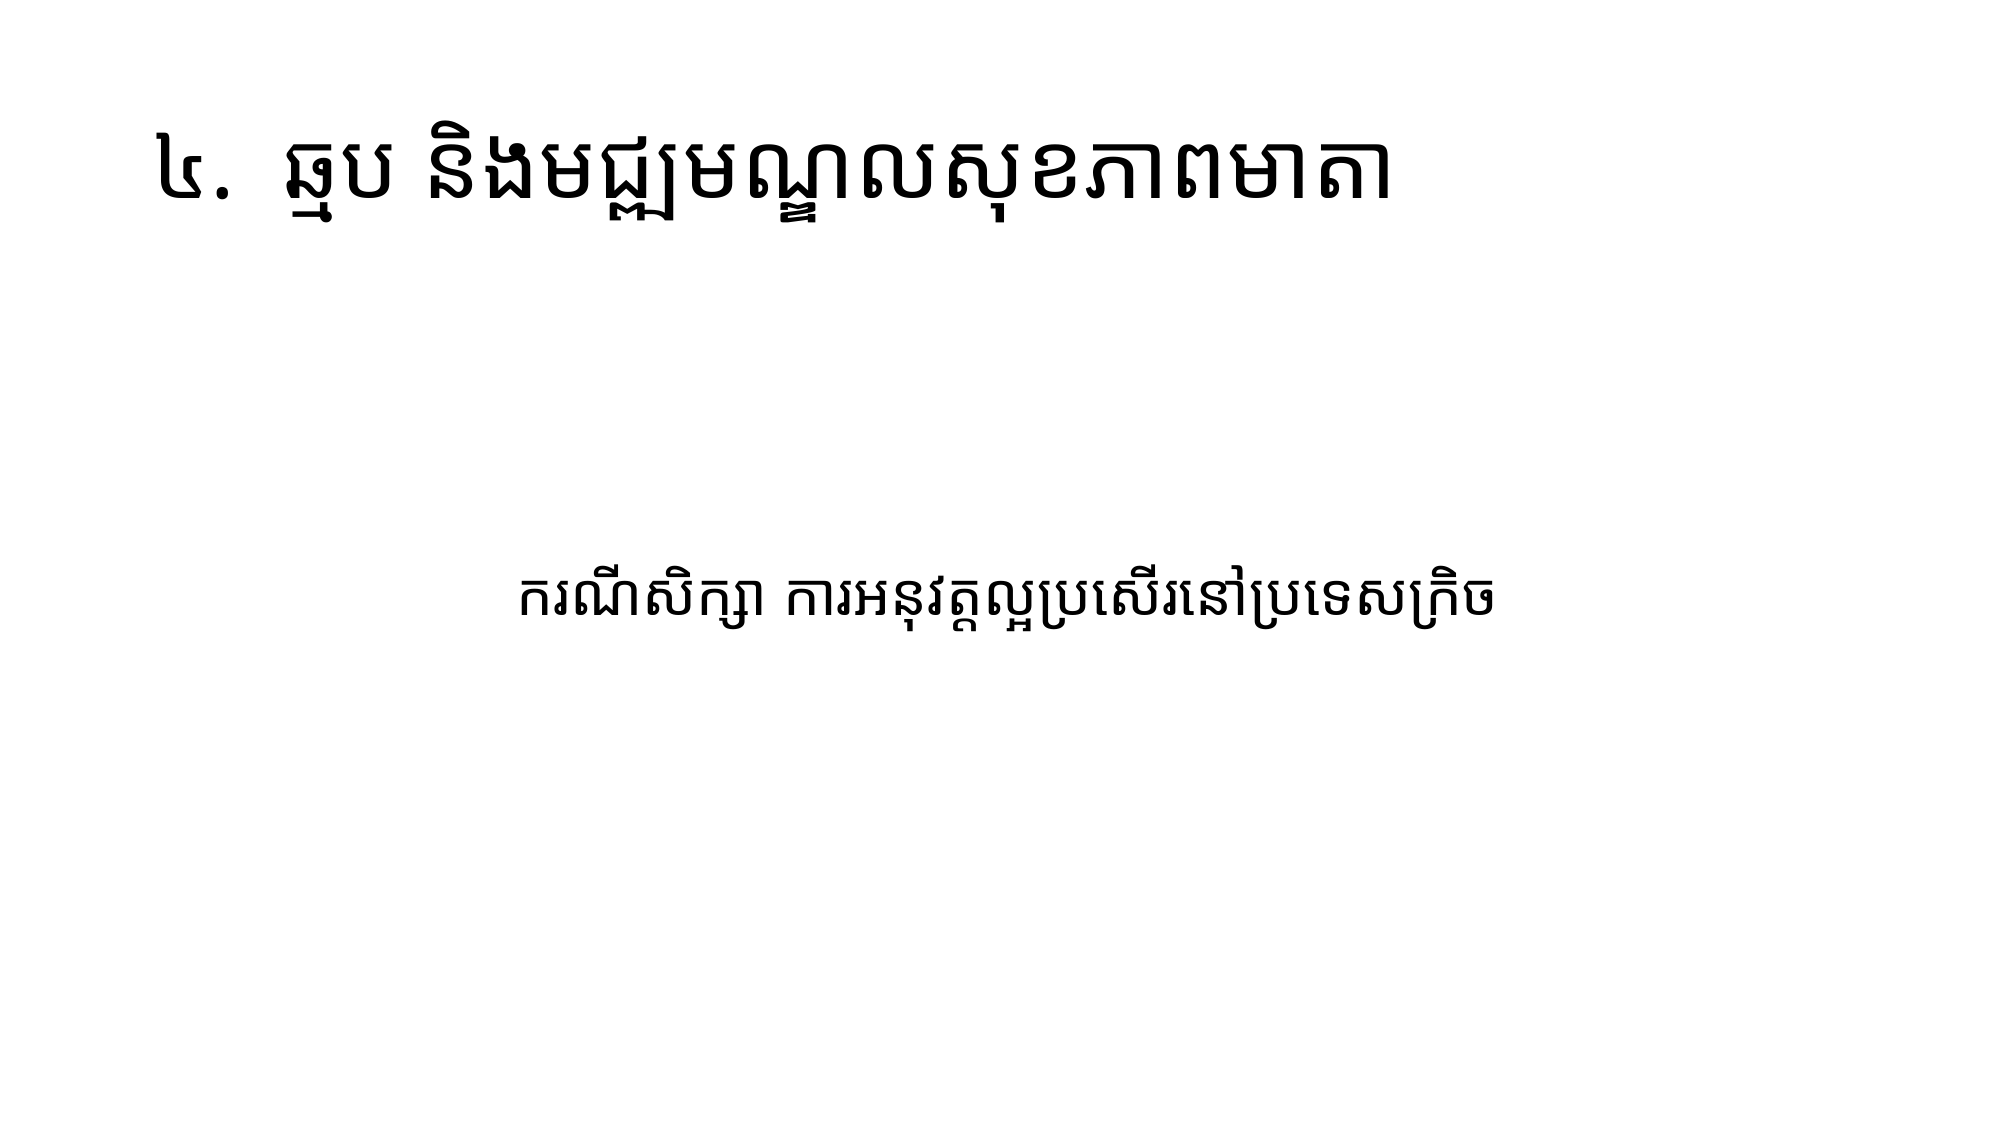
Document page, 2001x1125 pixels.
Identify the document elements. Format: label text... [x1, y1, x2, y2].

title ៤. ​ឆ្មប និងមជ្ឍមណ្ឌលសុខភាពមាតា [137, 59, 1863, 278]
list ករណីសិក្សា ការអនុវត្តល្អប្រសើរនៅប្រទេសក្រិច [137, 299, 1863, 1014]
